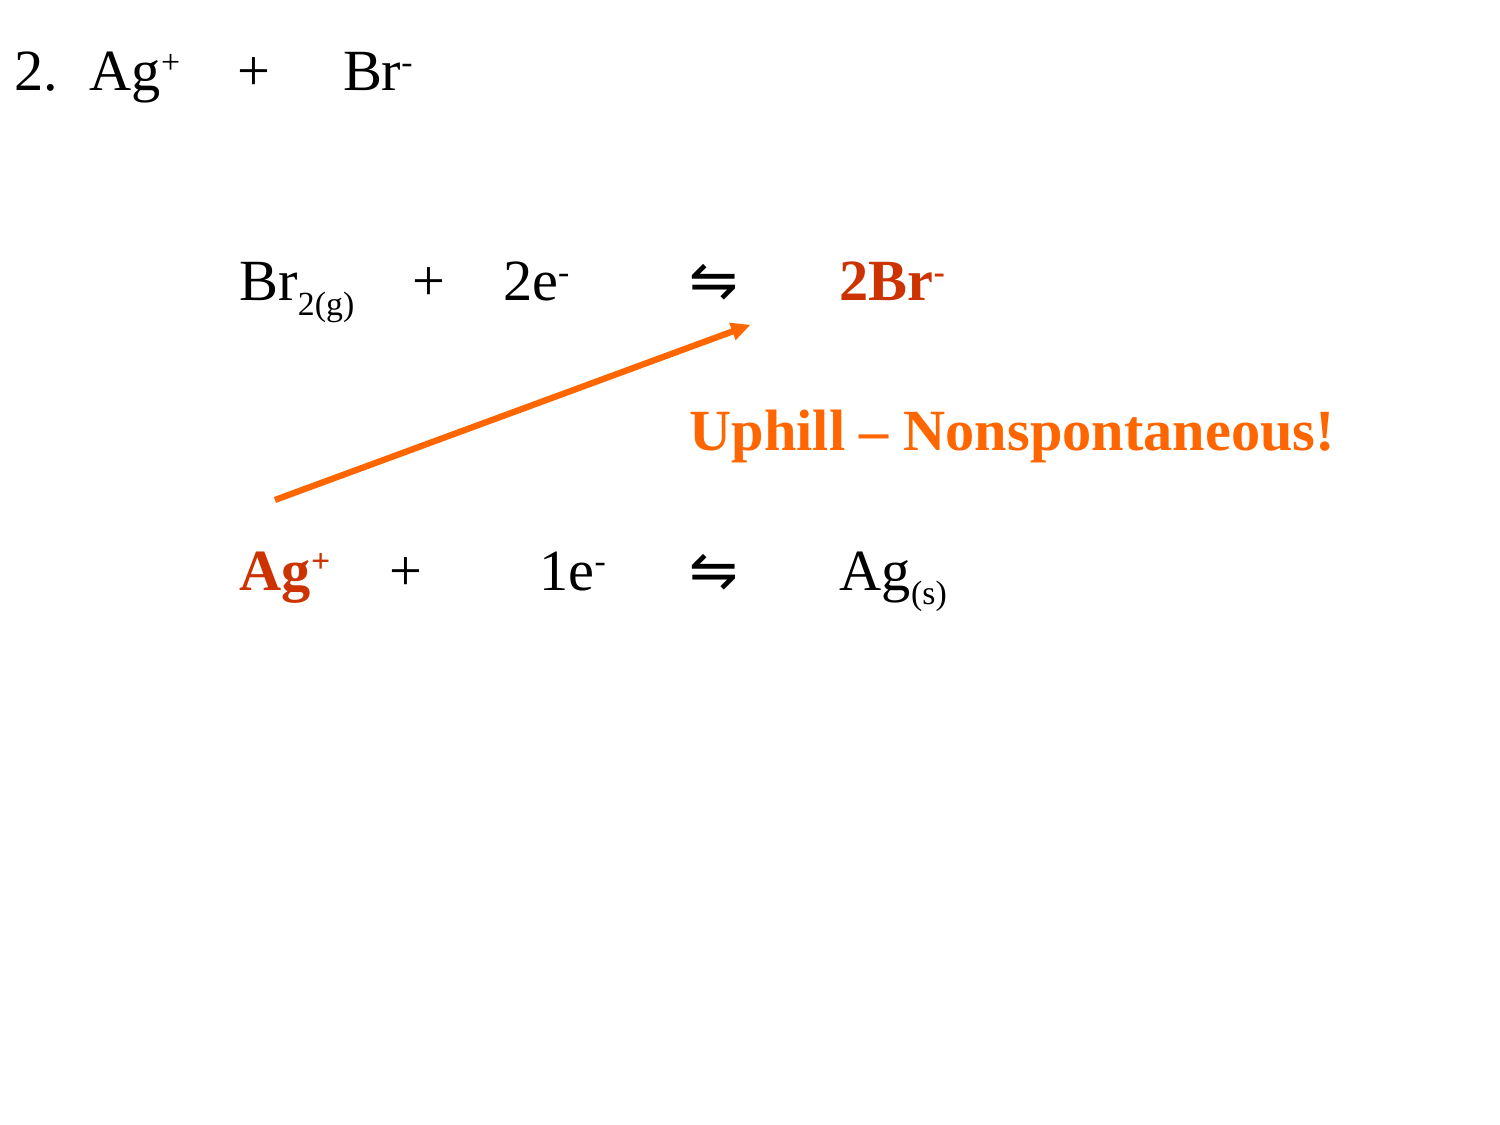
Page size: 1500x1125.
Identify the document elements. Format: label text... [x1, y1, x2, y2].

text_box Ag+ + Br- Br2(g) + 2e- ⇋ 2Br- Uphill – Nonspontaneous! Ag+ + 1e- ⇋ Ag(s) [0, 24, 1500, 619]
text_box [274, 323, 751, 501]
